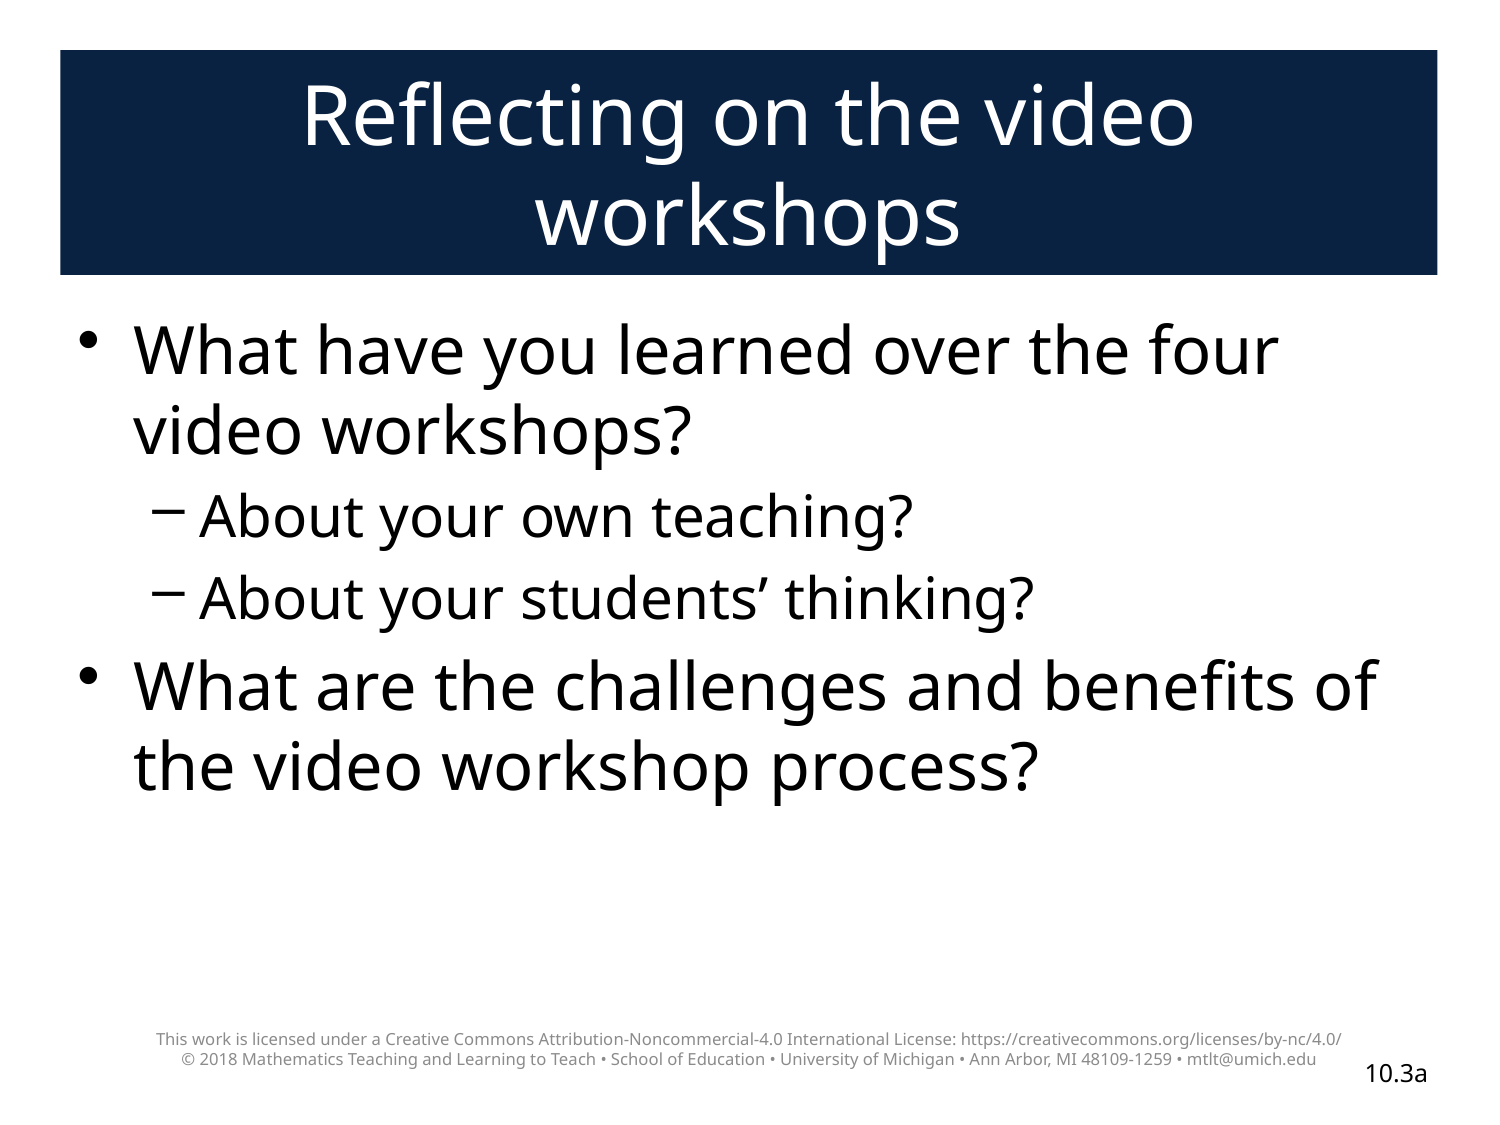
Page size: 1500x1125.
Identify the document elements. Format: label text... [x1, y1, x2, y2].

text_box 10.3a [1349, 1050, 1443, 1095]
title Reflecting on the video workshops [60, 50, 1438, 275]
footer This work is licensed under a Creative Commons Attribution-Noncommercial-4.0 International License: https://creativecommons.org/licenses/by-nc/4.0/ © 2018 Mathematics Teaching and Learning to Teach • School of Education • University of Michigan • Ann Arbor, MI 48109-1259 • mtlt@umich.edu [62, 1009, 1438, 1088]
list What have you learned over the four video workshops? About your own teaching? About your students’ thinking? What are the challenges and benefits of the video workshop process? [62, 299, 1438, 1005]
